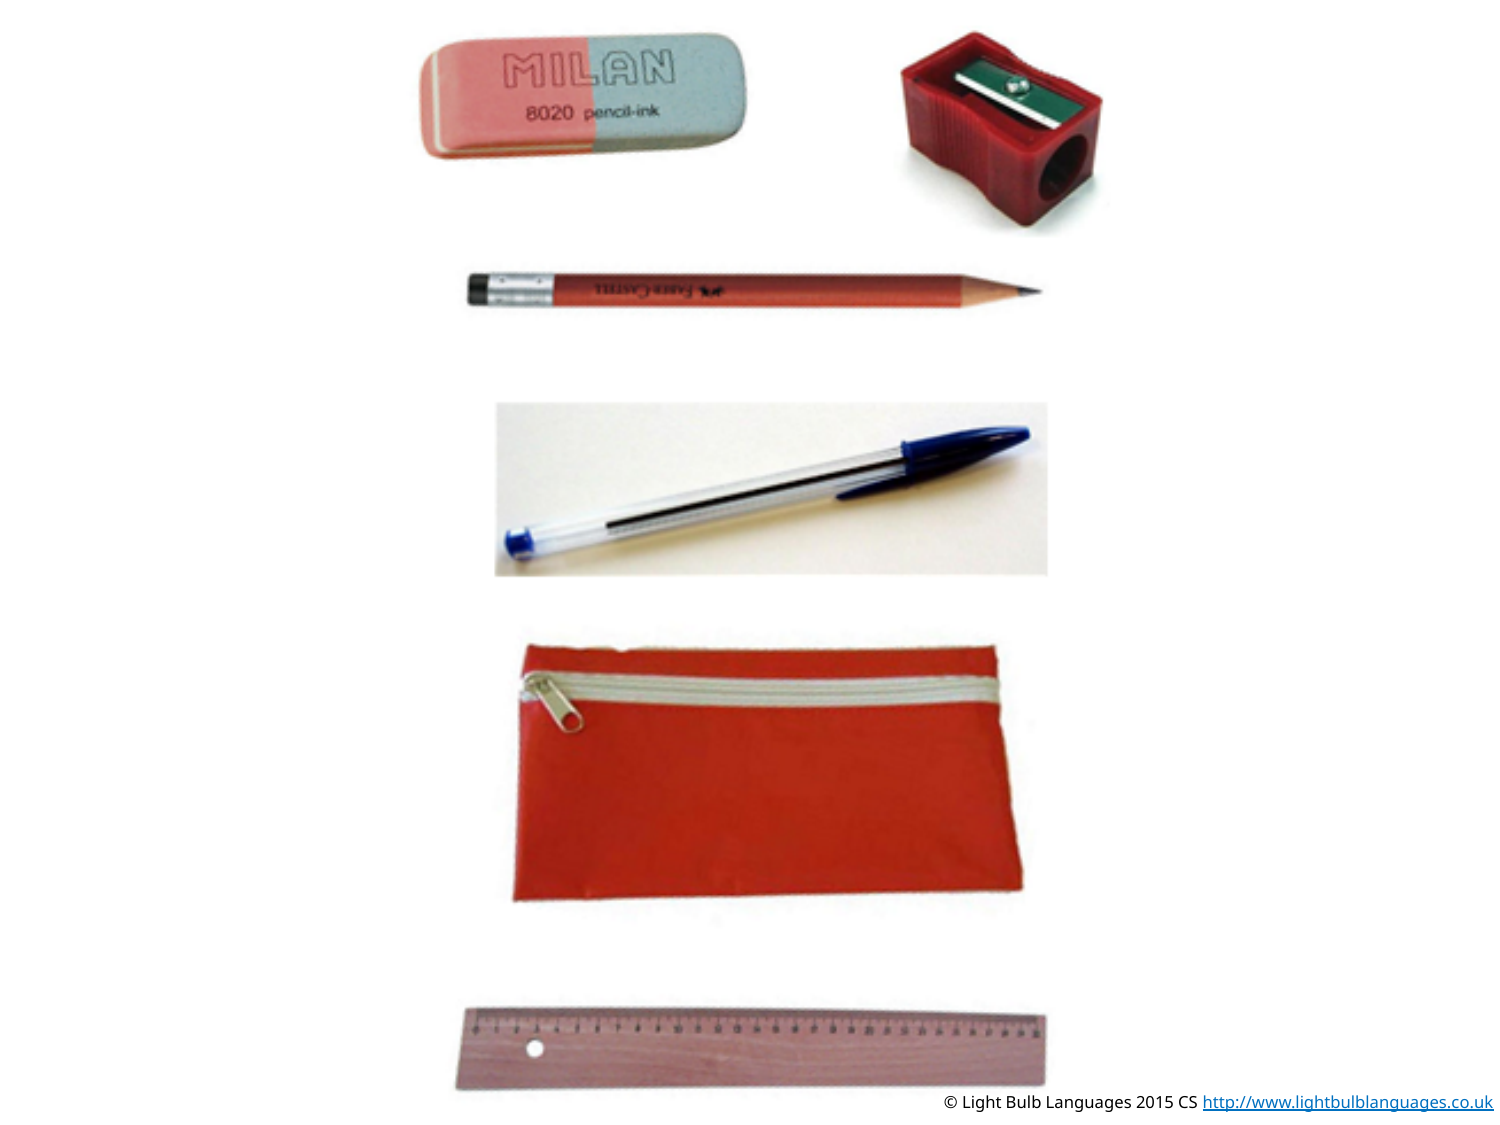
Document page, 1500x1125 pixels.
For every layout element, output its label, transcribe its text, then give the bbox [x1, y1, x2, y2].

picture [360, 0, 1140, 1112]
text_box © Light Bulb Languages 2015 CS http://www.lightbulblanguages.co.uk [609, 1085, 1500, 1125]
